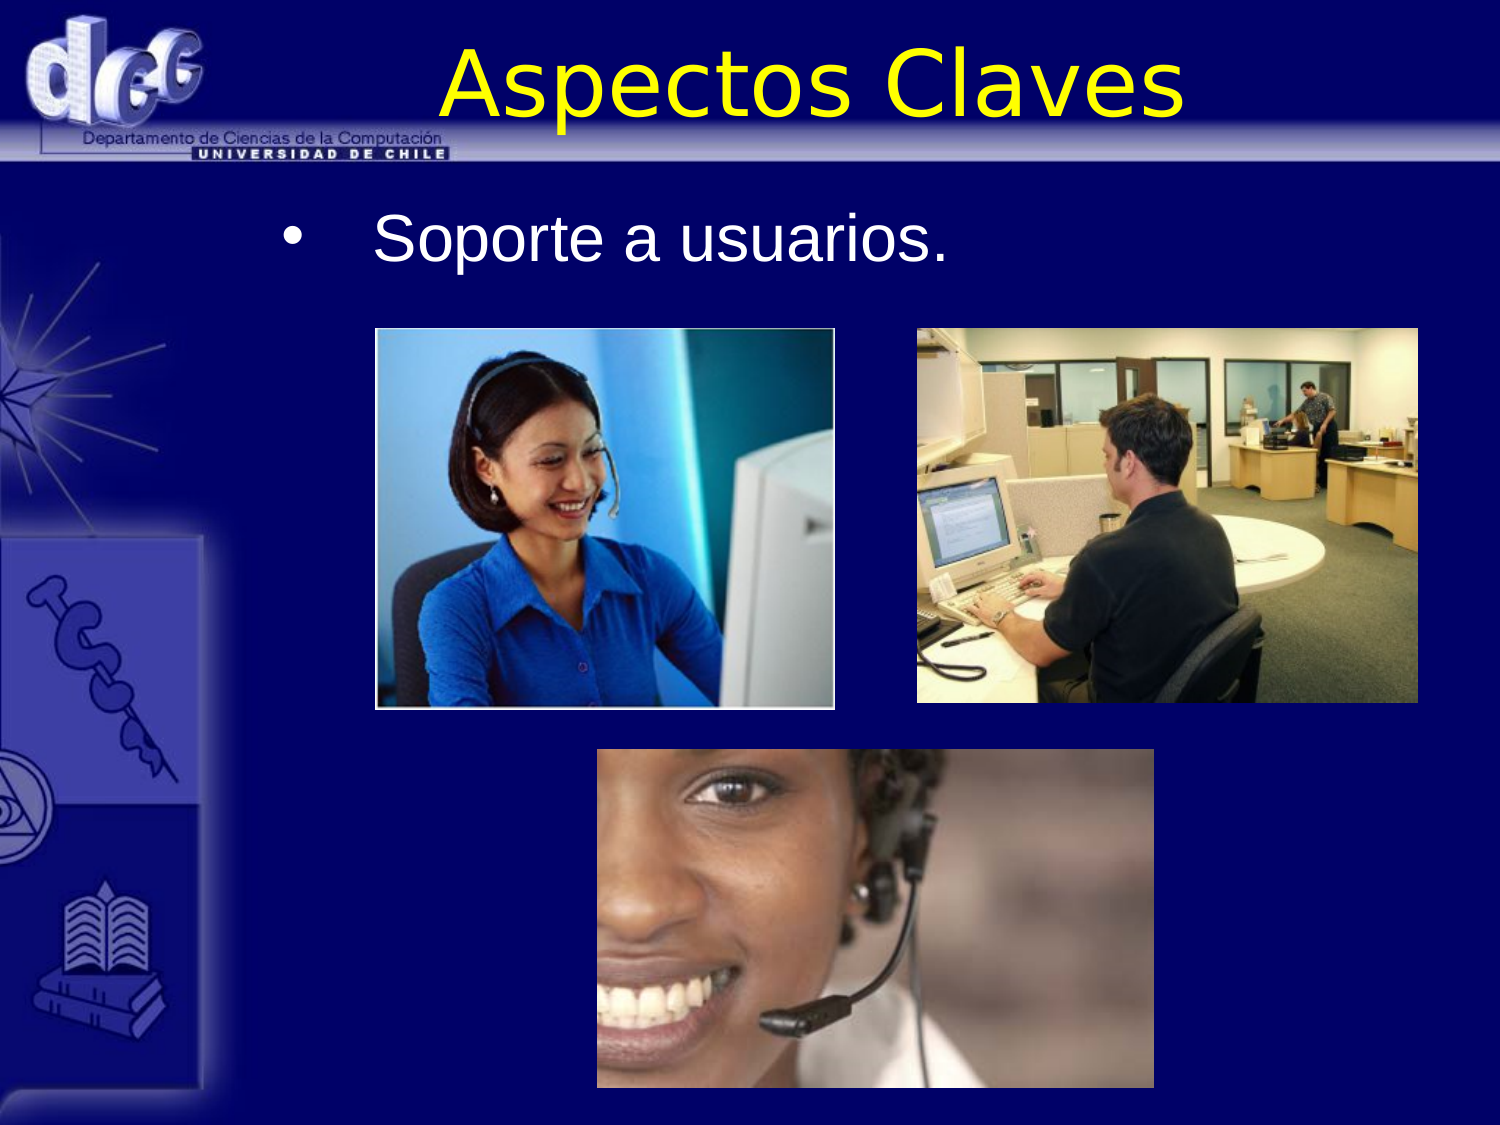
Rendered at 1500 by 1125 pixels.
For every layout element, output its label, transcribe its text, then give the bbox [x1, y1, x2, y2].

picture [0, 0, 1500, 1125]
title Aspectos Claves [175, 34, 1452, 133]
text_box Soporte a usuarios. [266, 187, 965, 283]
